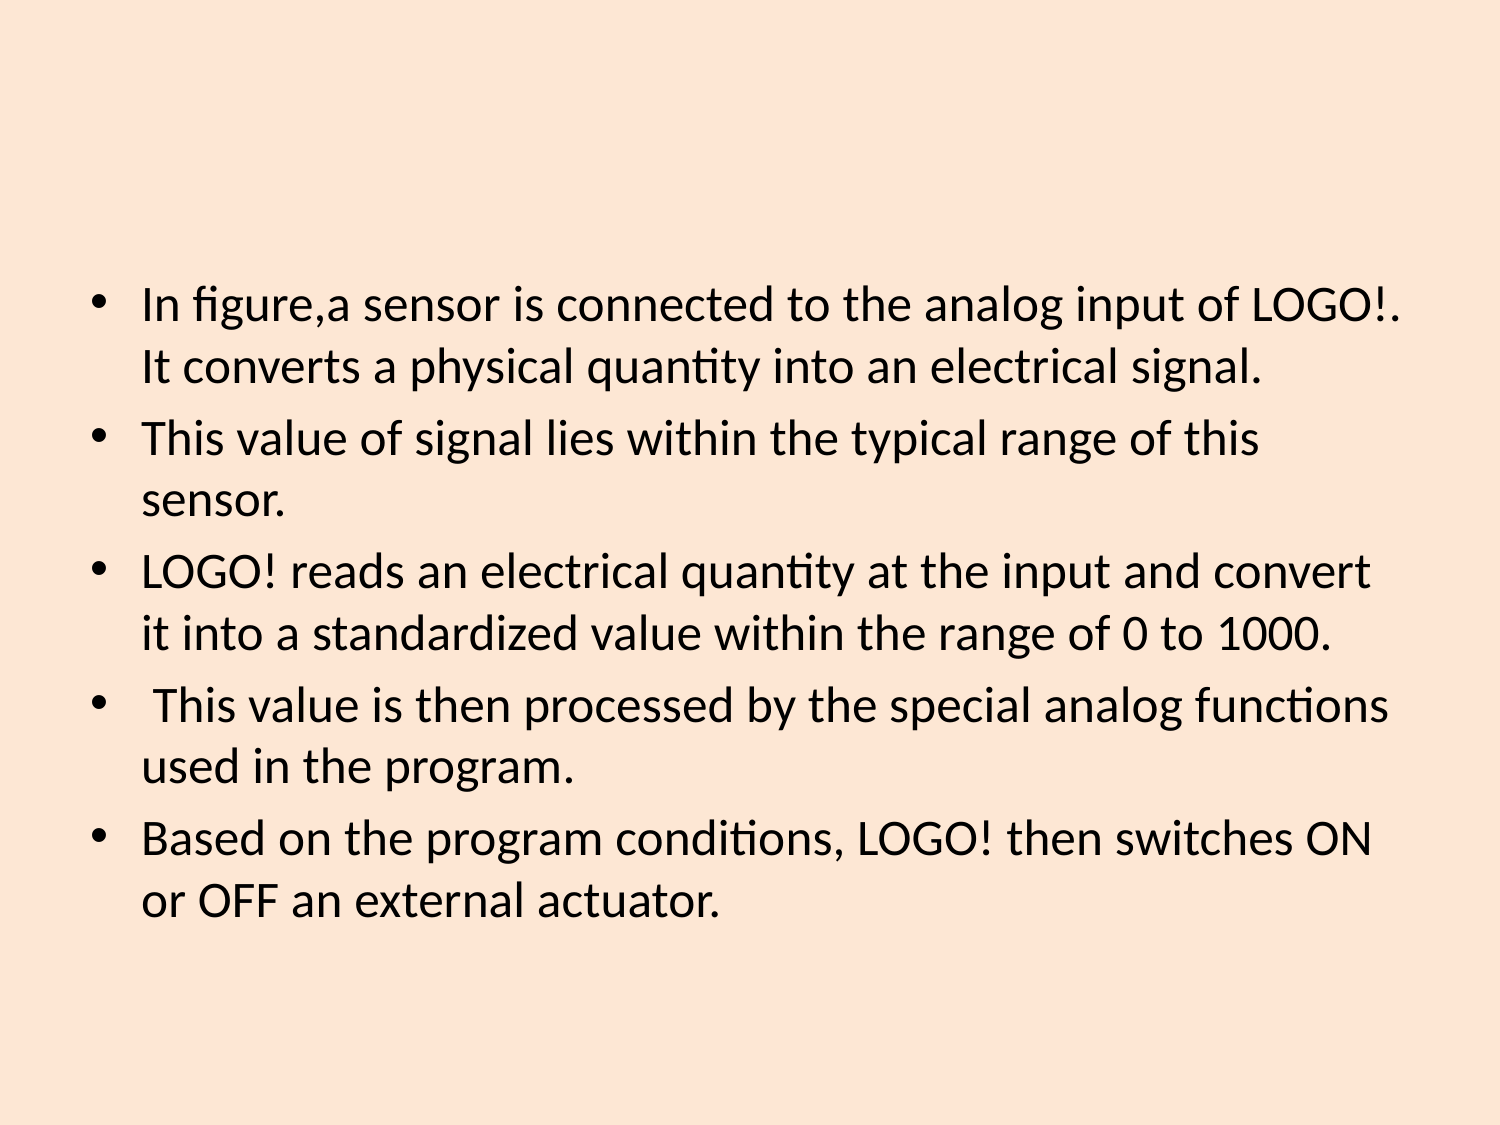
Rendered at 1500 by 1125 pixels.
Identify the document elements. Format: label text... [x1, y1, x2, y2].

list In figure,a sensor is connected to the analog input of LOGO!. It converts a physical quantity into an electrical signal. This value of signal lies within the typical range of this sensor. LOGO! reads an electrical quantity at the input and convert it into a standardized value within the range of 0 to 1000. This value is then processed by the special analog functions used in the program. Based on the program conditions, LOGO! then switches ON or OFF an external actuator. [75, 262, 1425, 1005]
